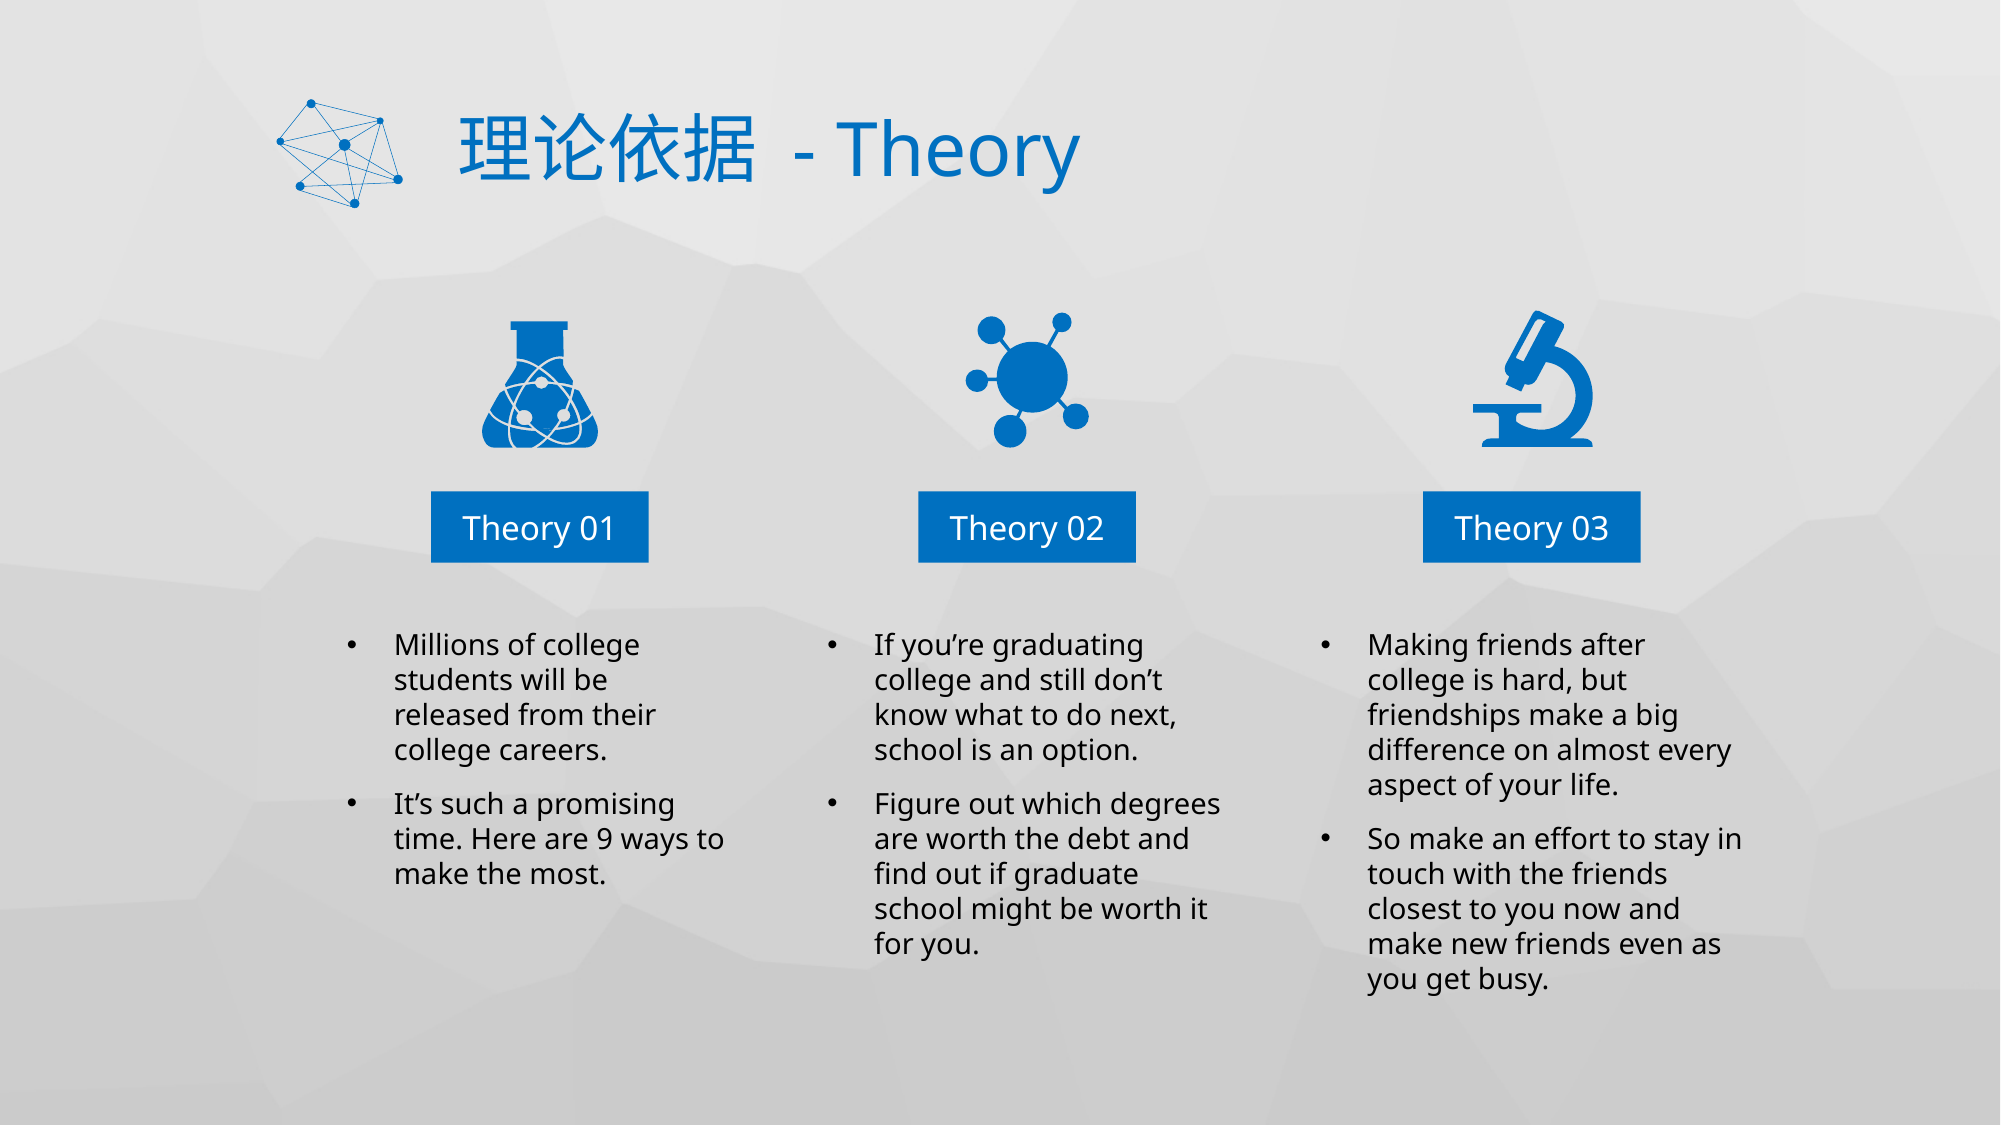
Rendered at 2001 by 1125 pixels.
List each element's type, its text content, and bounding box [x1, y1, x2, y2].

text_box [965, 312, 1089, 448]
text_box Millions of college students will be released from their college careers. It’s such a promising time. Here are 9 ways to make the most. [332, 619, 747, 898]
title 理论依据 - Theory [442, 87, 1633, 217]
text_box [481, 321, 599, 448]
picture [0, 0, 2001, 1125]
text_box [1473, 310, 1593, 447]
text_box If you’re graduating college and still don’t know what to do next, school is an option. Figure out which degrees are worth the debt and find out if graduate school might be worth it for you. [812, 619, 1242, 968]
text_box Theory 03 [1422, 490, 1642, 564]
text_box Making friends after college is hard, but friendships make a big difference on almost every aspect of your life. So make an effort to stay in touch with the friends closest to you now and make new friends even as you get busy. [1305, 619, 1759, 1003]
text_box Theory 02 [917, 490, 1137, 564]
text_box Theory 01 [430, 490, 650, 564]
